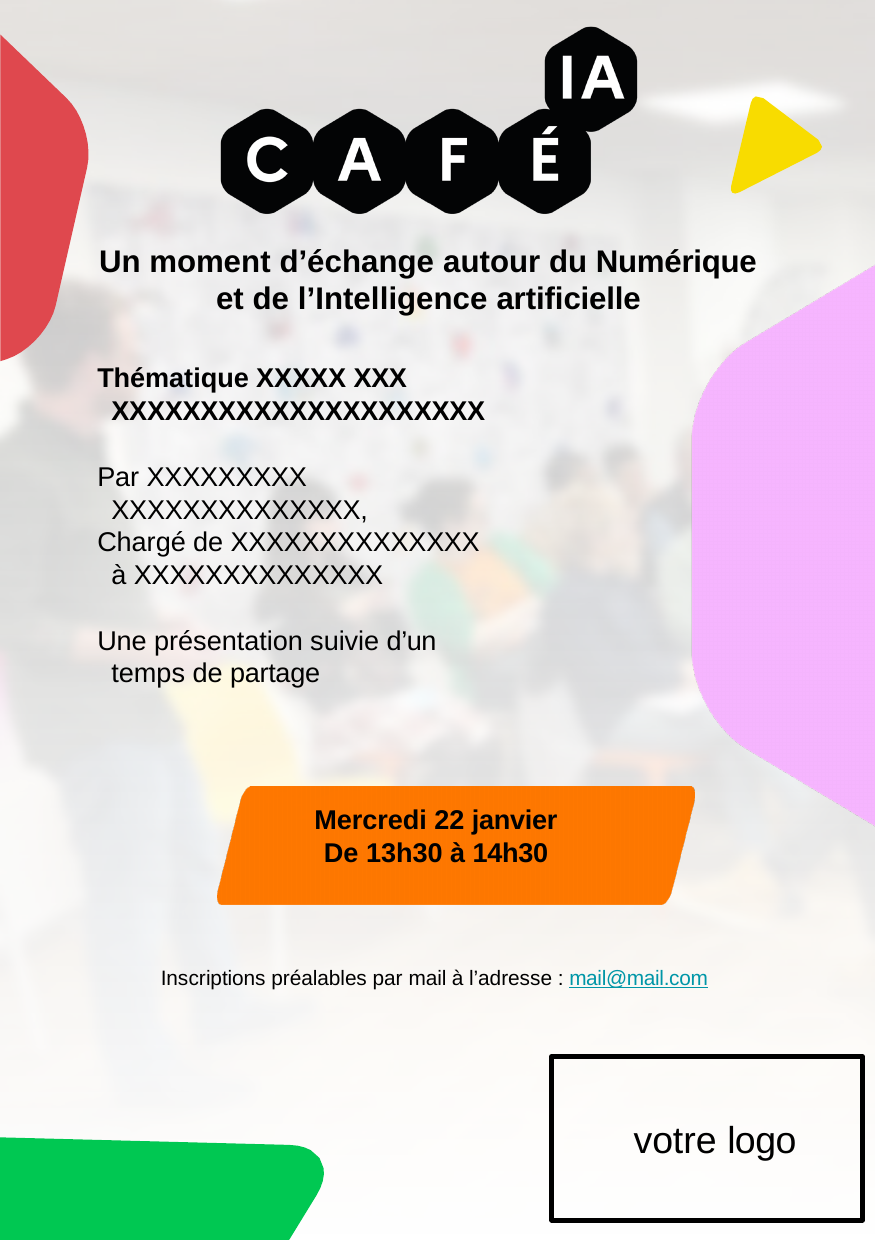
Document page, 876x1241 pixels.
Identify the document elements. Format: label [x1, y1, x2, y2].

picture [0, 0, 875, 1241]
text_box [0, 15, 823, 1241]
